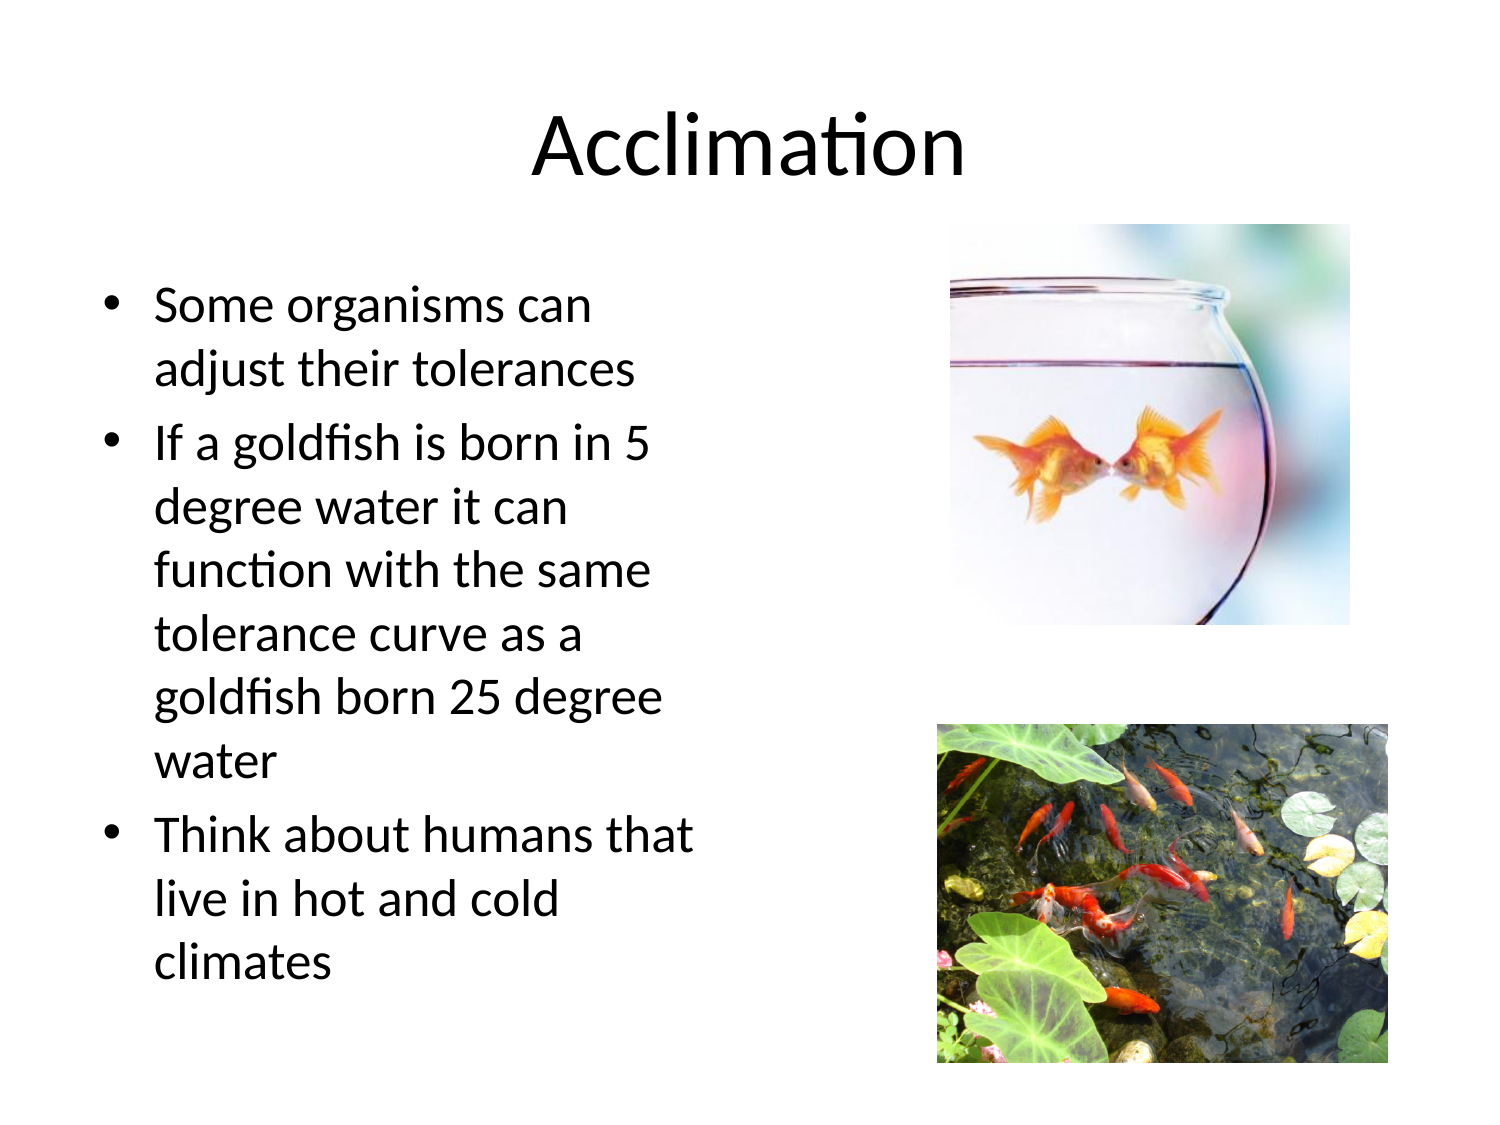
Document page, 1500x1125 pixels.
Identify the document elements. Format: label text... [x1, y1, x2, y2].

picture [937, 724, 1388, 1063]
picture [949, 224, 1351, 626]
title Acclimation [75, 45, 1425, 233]
list Some organisms can adjust their tolerances If a goldfish is born in 5 degree water it can function with the same tolerance curve as a goldfish born 25 degree water Think about humans that live in hot and cold climates [87, 262, 750, 1005]
